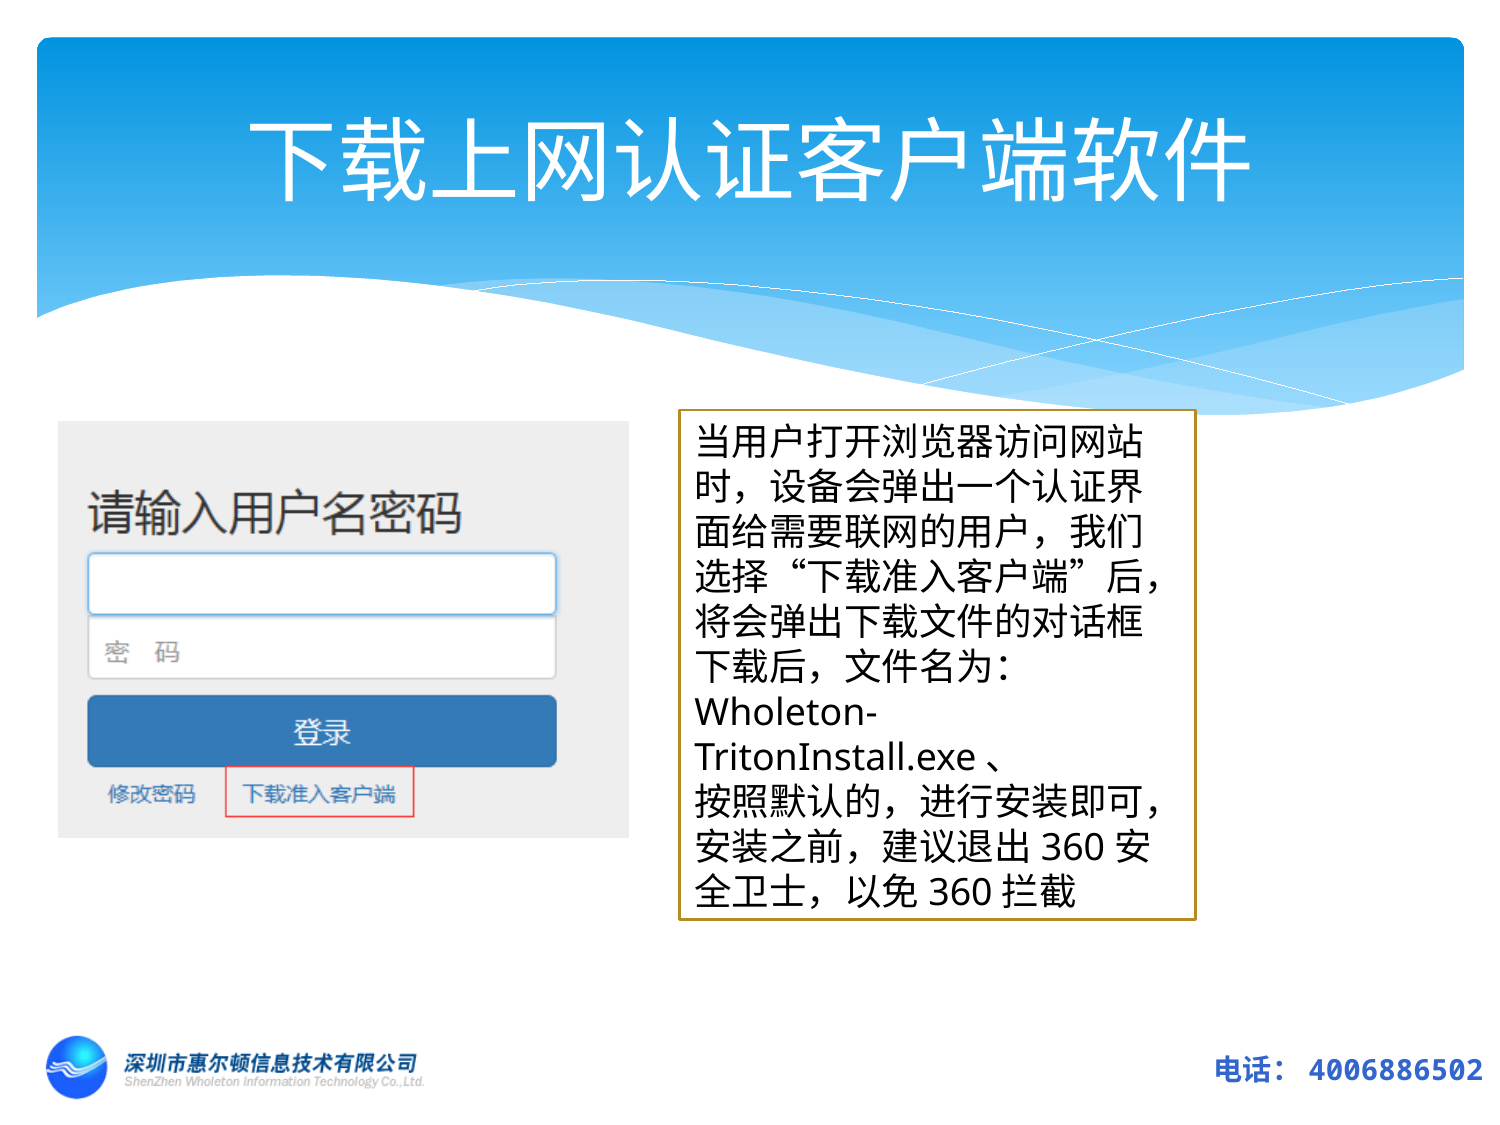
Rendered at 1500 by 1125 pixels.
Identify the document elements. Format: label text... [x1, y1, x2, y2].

title 下载上网认证客户端软件 [74, 55, 1426, 262]
text_box 当用户打开浏览器访问网站时，设备会弹出一个认证界面给需要联网的用户，我们选择“下载准入客户端”后，将会弹出下载文件的对话框 下载后，文件名为：Wholeton-TritonInstall.exe、 按照默认的，进行安装即可， 安装之前，建议退出360安全卫士，以免360拦截 [678, 409, 1197, 921]
picture [24, 1024, 438, 1110]
picture [58, 421, 630, 838]
